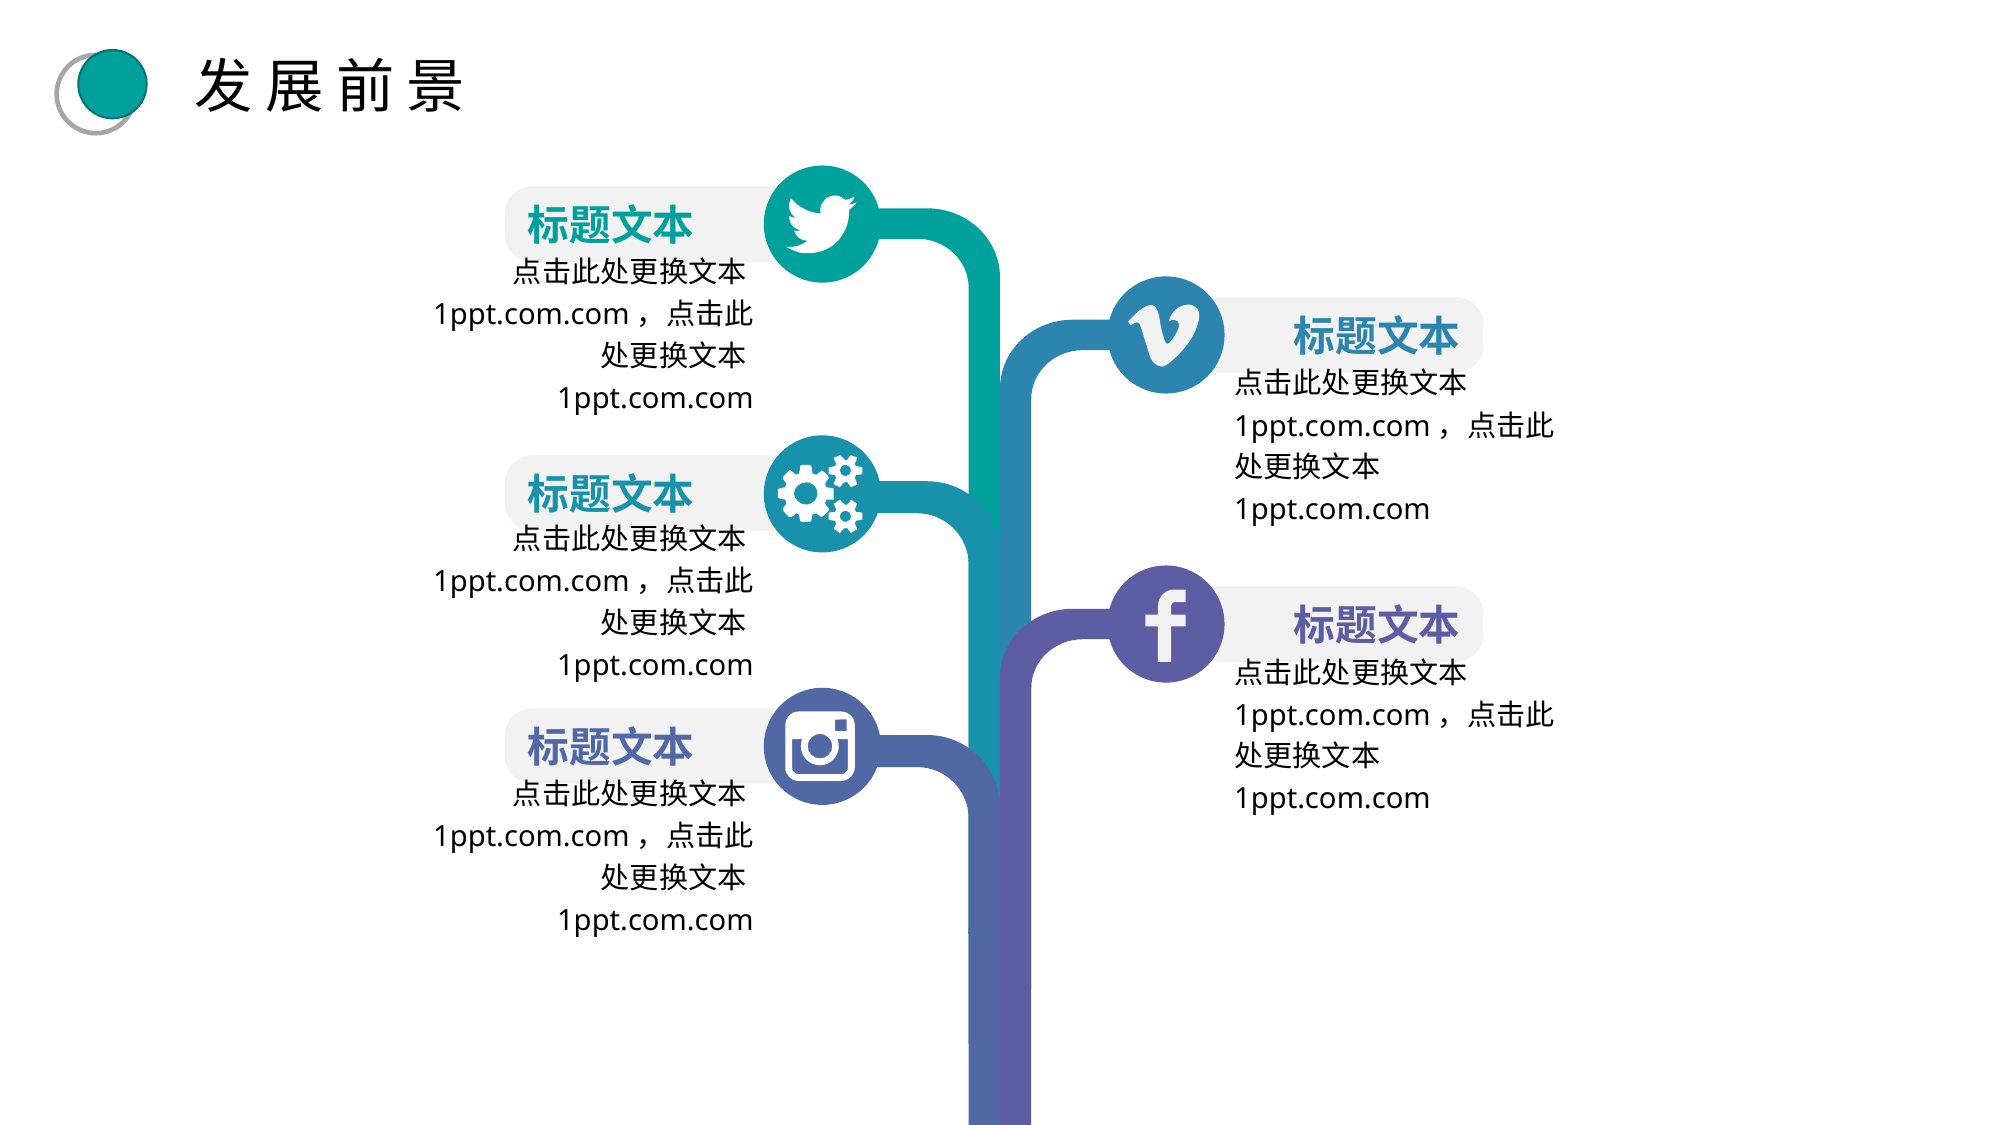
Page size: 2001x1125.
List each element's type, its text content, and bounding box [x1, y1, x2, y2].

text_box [372, 165, 1561, 1125]
text_box 发展前景 [179, 41, 604, 126]
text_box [56, 49, 147, 134]
